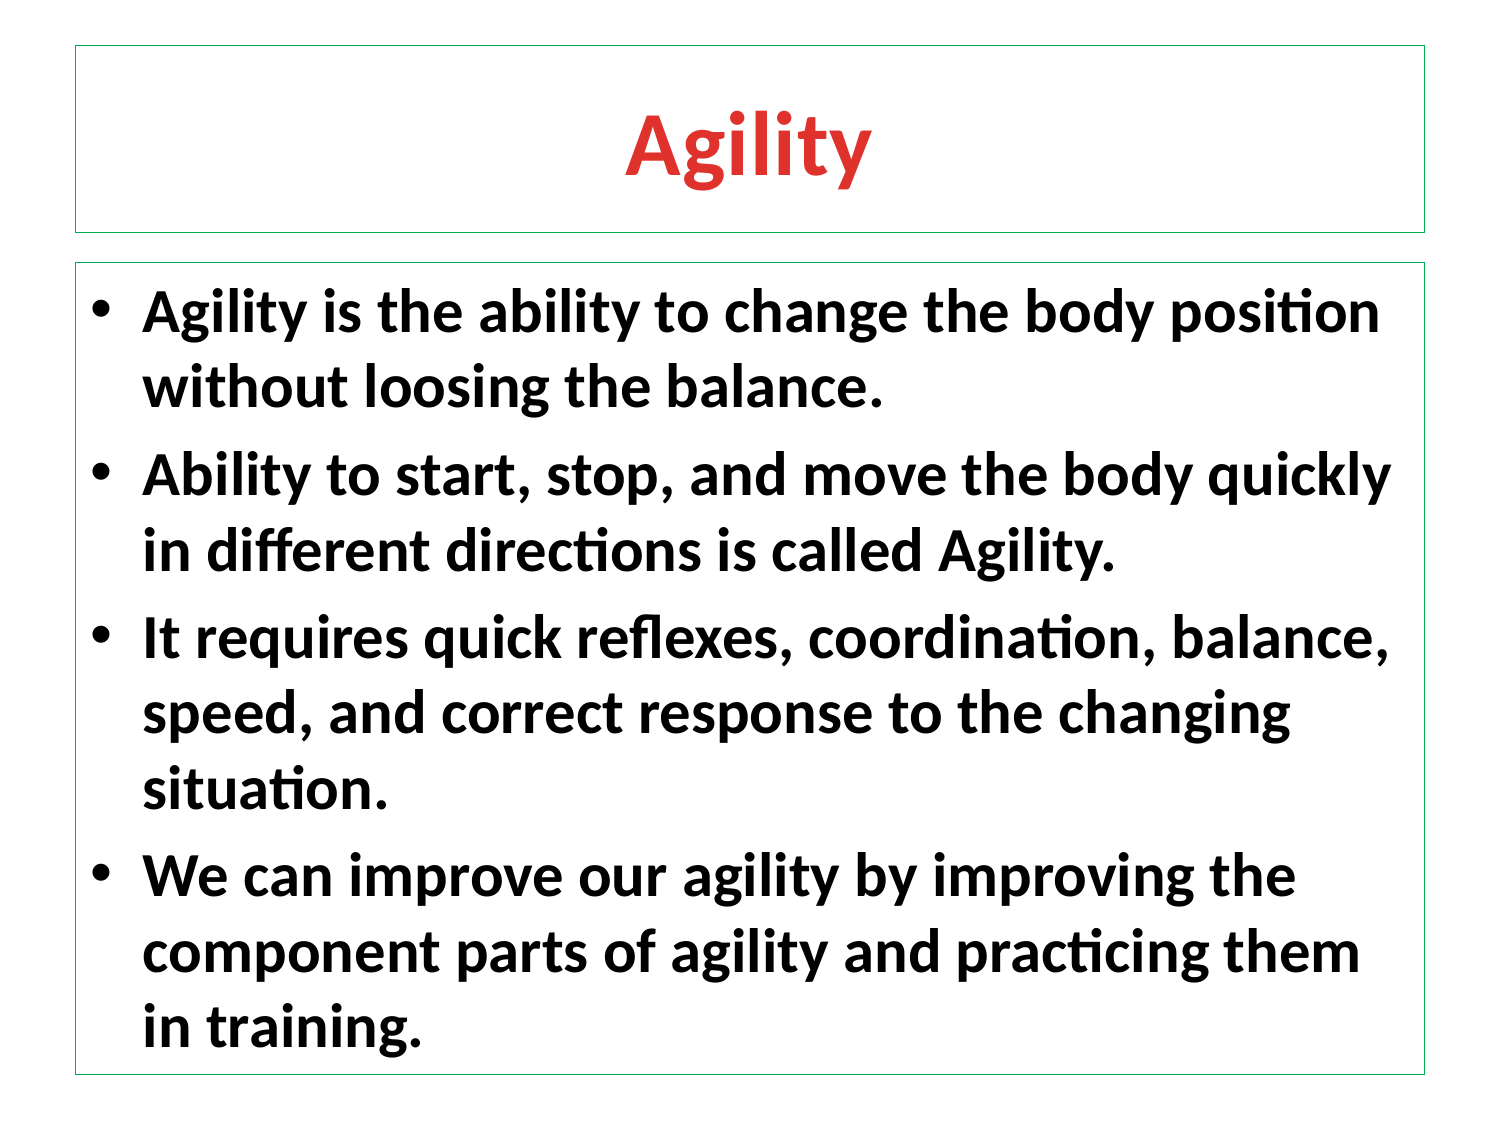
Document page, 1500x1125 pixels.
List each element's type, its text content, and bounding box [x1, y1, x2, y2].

list Agility is the ability to change the body position without loosing the balance. Ability to start, stop, and move the body quickly in different directions is called Agility. It requires quick reflexes, coordination, balance, speed, and correct response to the changing situation. We can improve our agility by improving the component parts of agility and practicing them in training. [75, 262, 1425, 1075]
title Agility [75, 45, 1425, 233]
